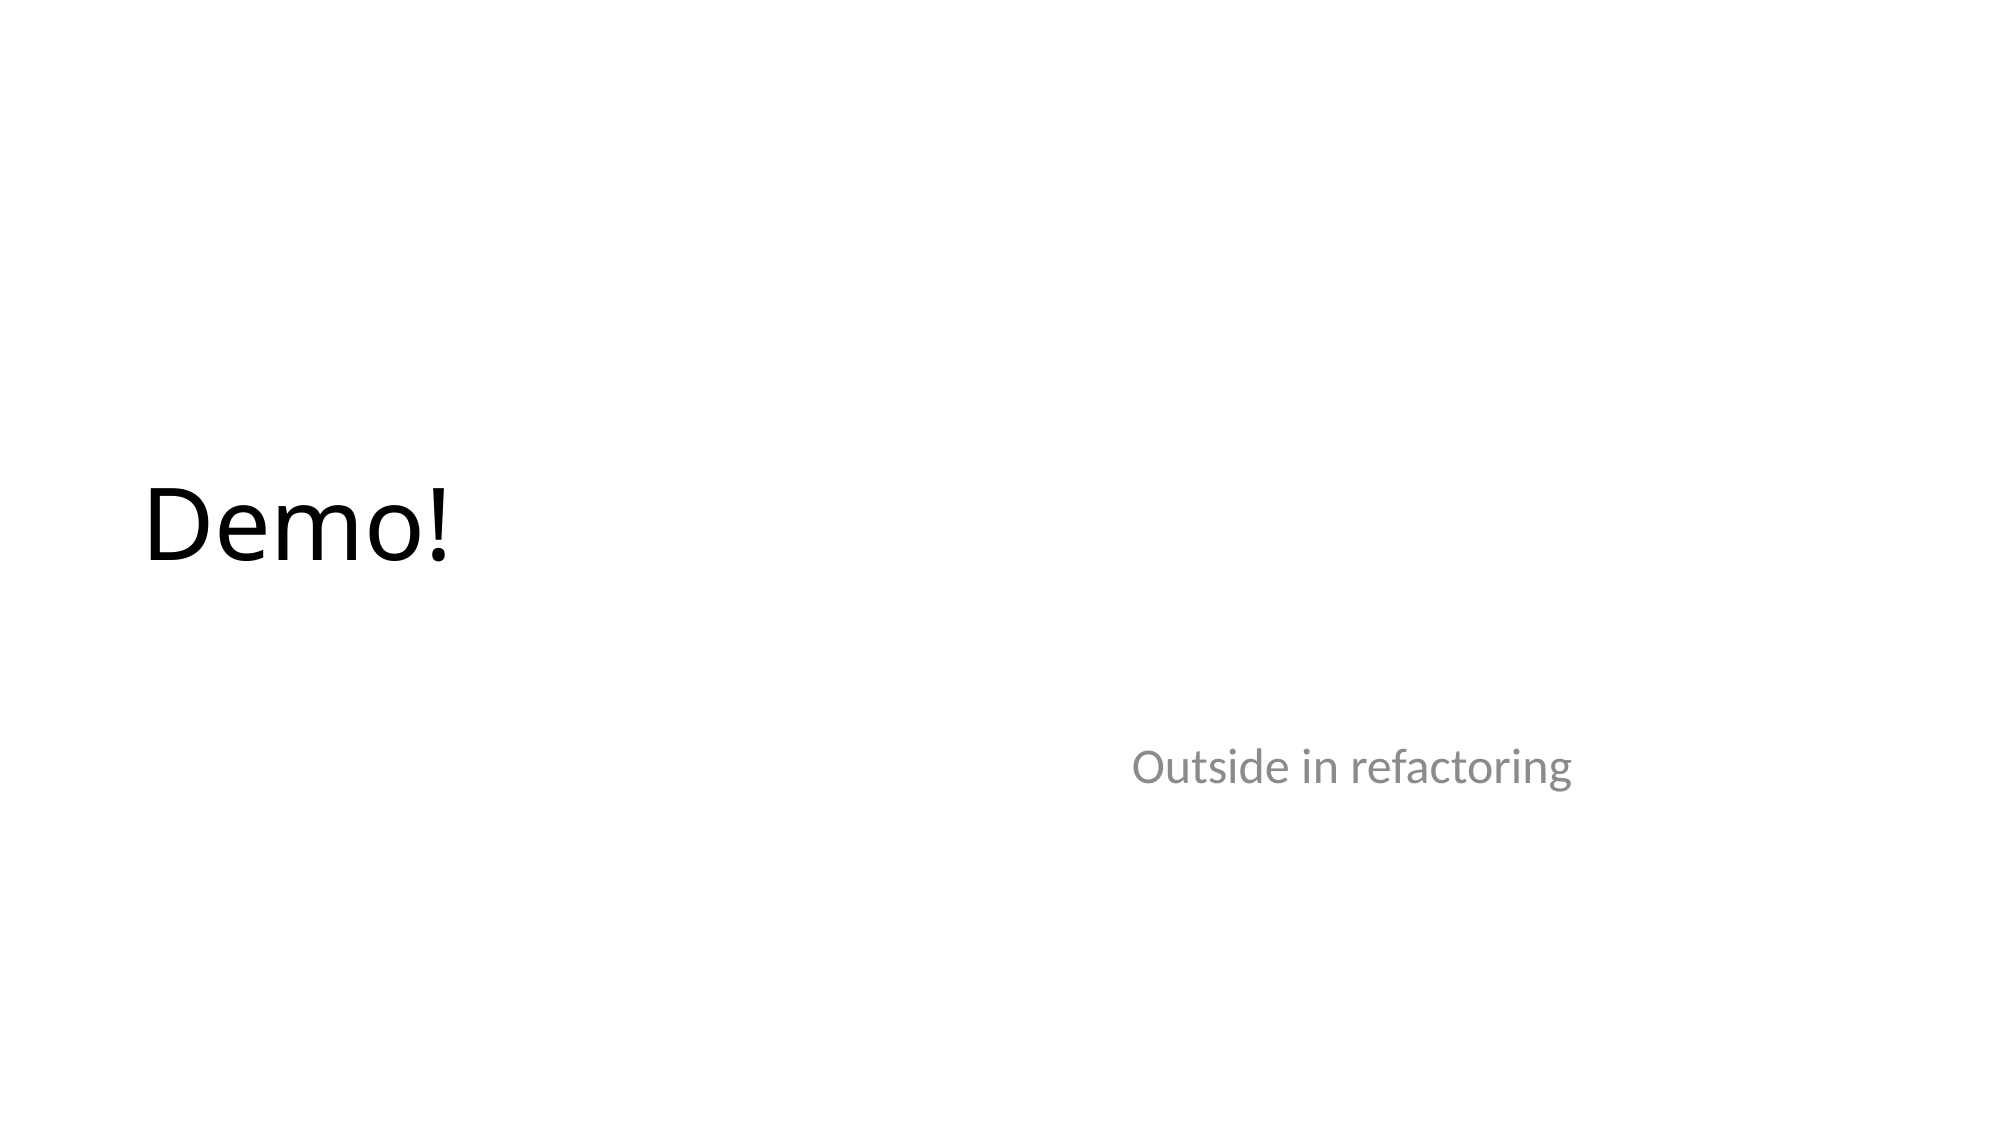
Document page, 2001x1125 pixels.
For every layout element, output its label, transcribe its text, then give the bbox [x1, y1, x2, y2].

title Demo! [126, 464, 1826, 590]
list Outside in refactoring [1116, 732, 1850, 886]
